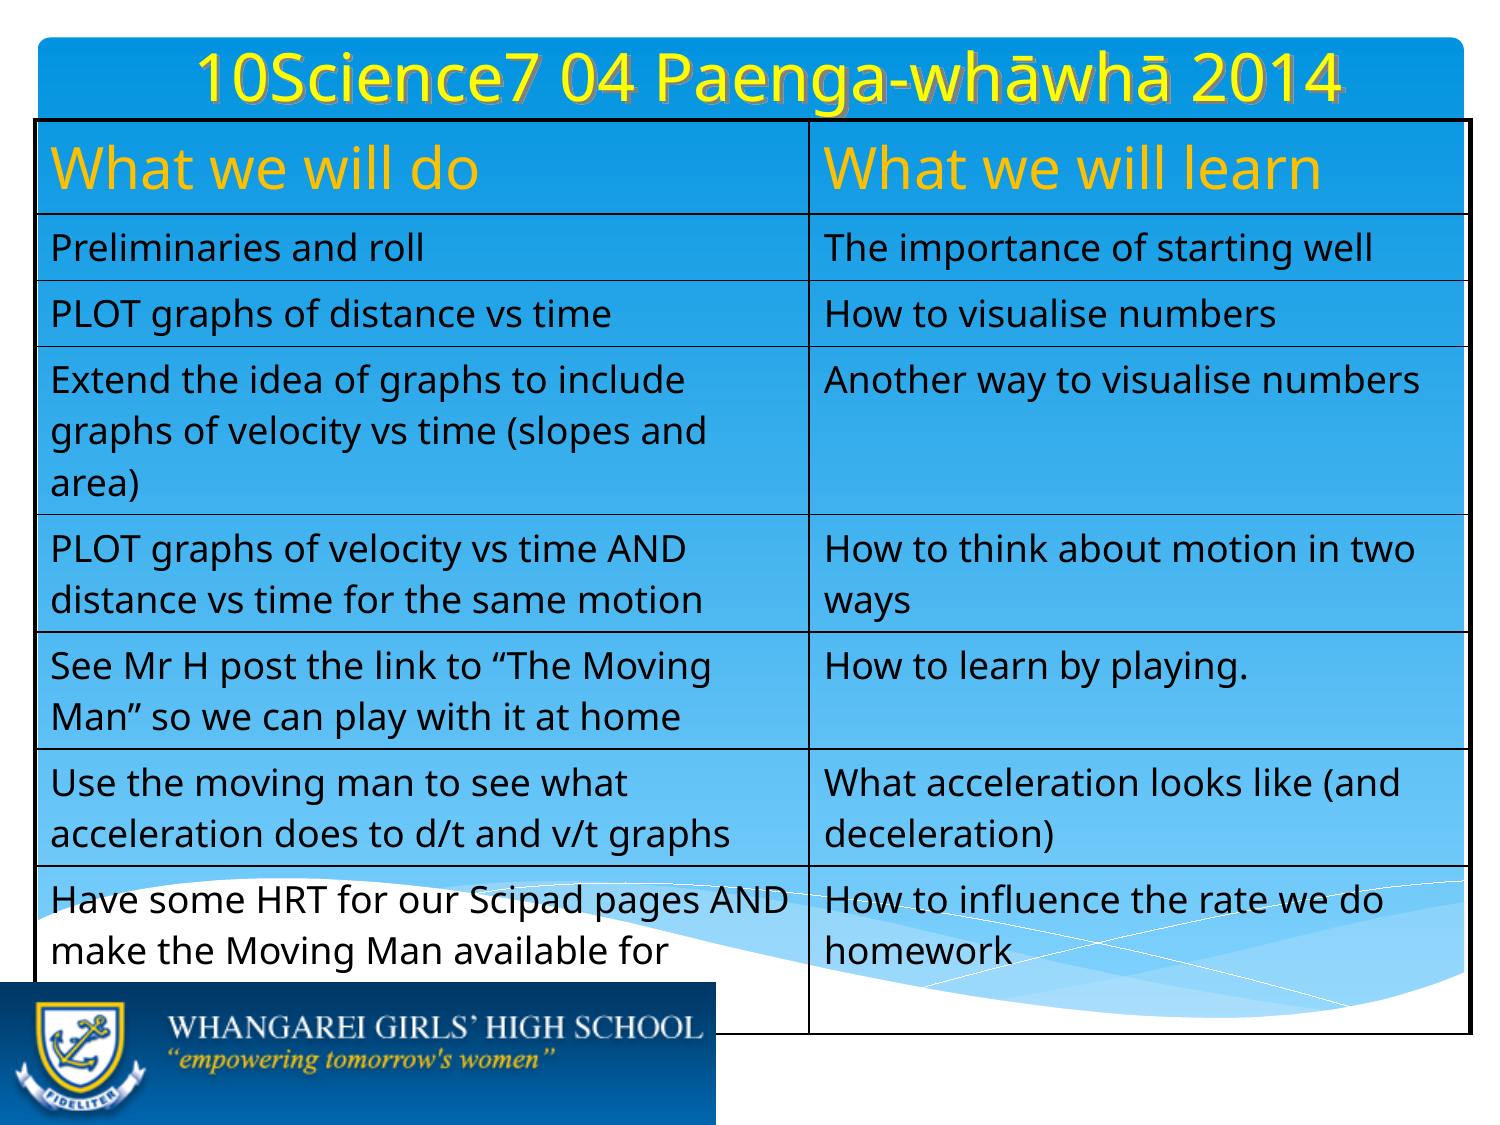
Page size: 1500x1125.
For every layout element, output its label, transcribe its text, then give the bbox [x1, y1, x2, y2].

table_cell Have some HRT for our Scipad pages AND make the Moving Man available for “playing” [37, 867, 808, 1033]
text_box 10Science7 04 Paenga-whāwhā 2014 [162, 24, 1375, 118]
table_header What we will learn [810, 122, 1468, 213]
table_cell The importance of starting well [810, 215, 1468, 280]
table_cell How to visualise numbers [810, 281, 1468, 346]
table_header What we will do [37, 122, 808, 213]
table_cell How to learn by playing. [810, 633, 1468, 748]
table_cell Another way to visualise numbers [810, 347, 1468, 514]
table_cell PLOT graphs of distance vs time [37, 281, 808, 346]
table_cell How to influence the rate we do homework [810, 867, 1468, 1033]
table_cell PLOT graphs of velocity vs time AND distance vs time for the same motion [37, 515, 808, 631]
picture [0, 982, 716, 1125]
table_cell How to think about motion in two ways [810, 515, 1468, 631]
table_cell What acceleration looks like (and deceleration) [810, 750, 1468, 865]
table_cell See Mr H post the link to “The Moving Man” so we can play with it at home [37, 633, 808, 748]
table_cell Use the moving man to see what acceleration does to d/t and v/t graphs [37, 750, 808, 865]
table_cell Preliminaries and roll [37, 215, 808, 280]
table_cell Extend the idea of graphs to include graphs of velocity vs time (slopes and area) [37, 347, 808, 514]
